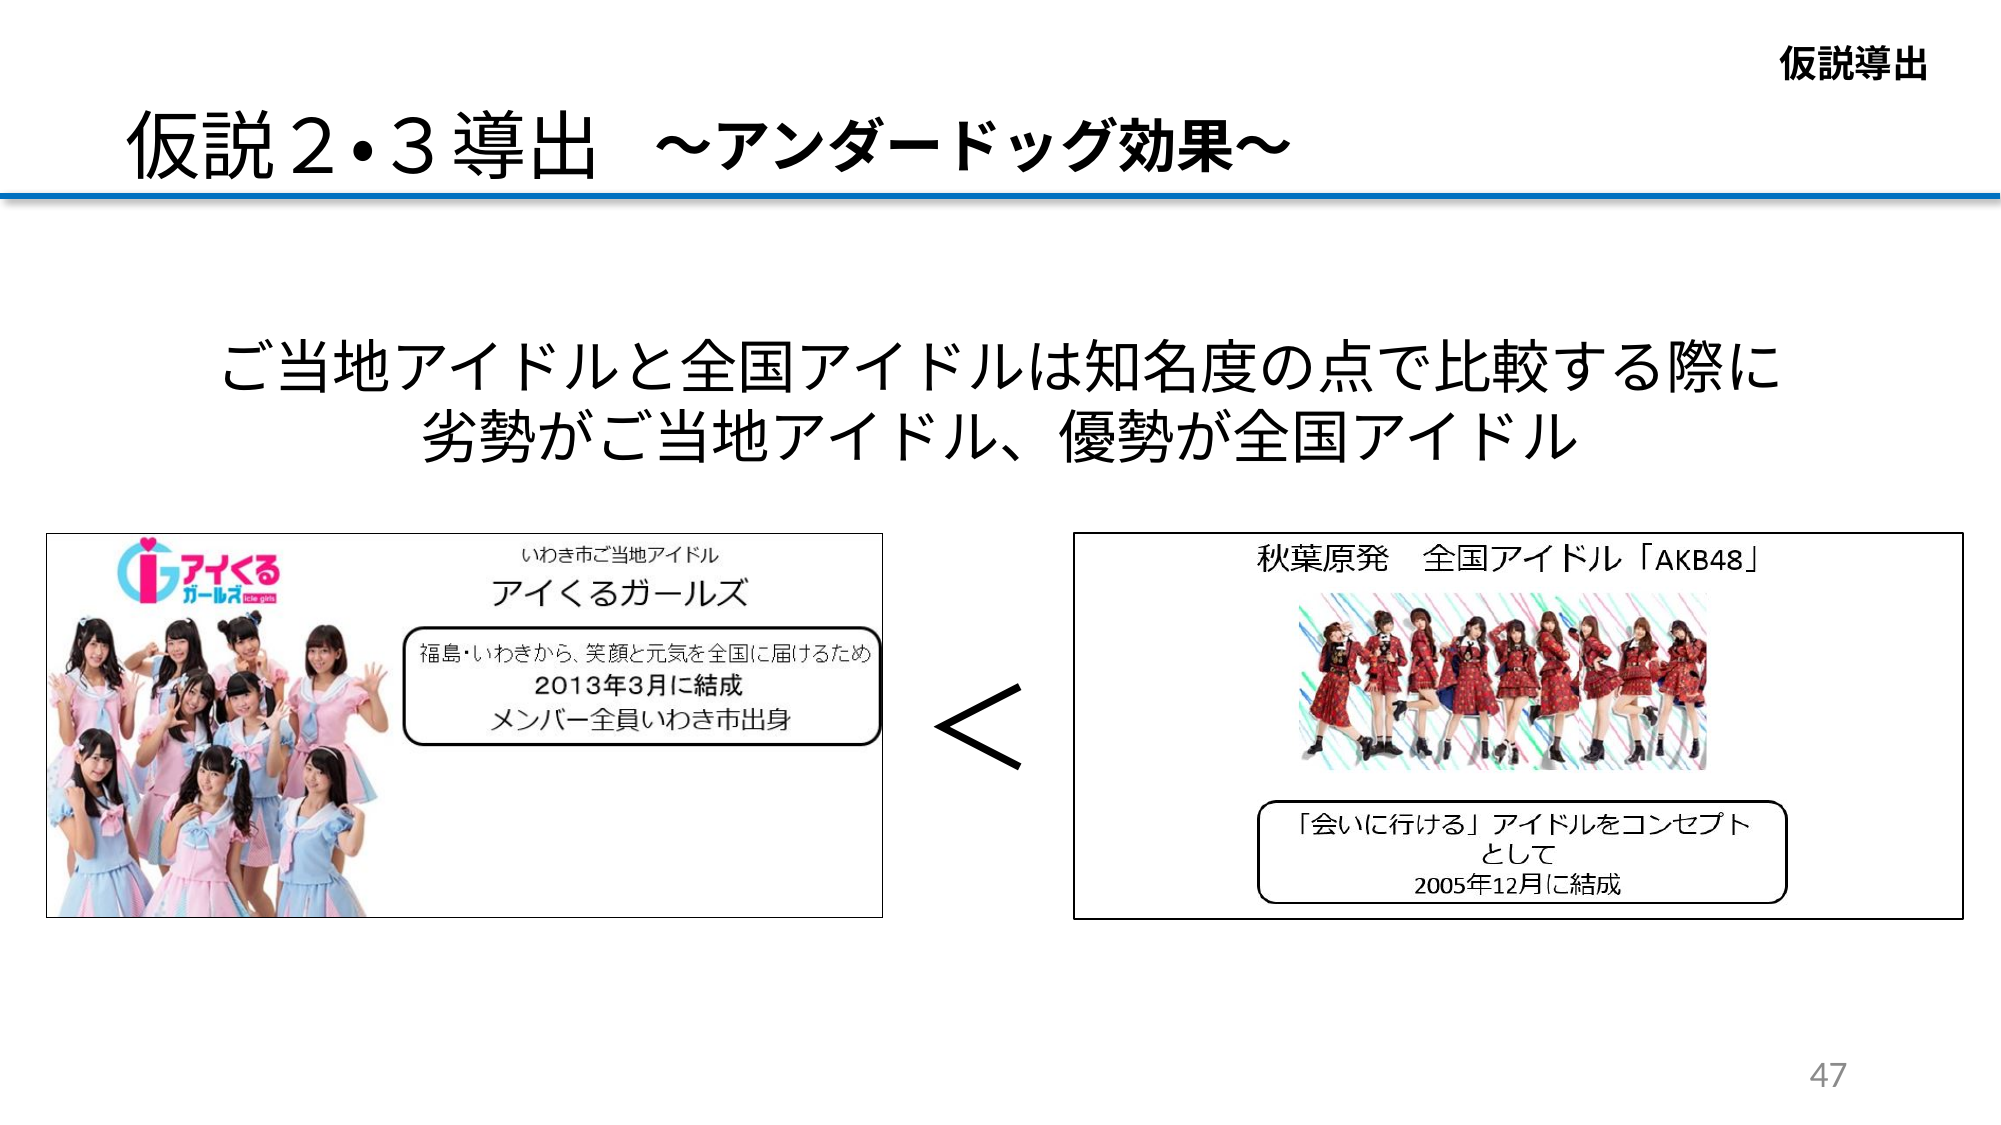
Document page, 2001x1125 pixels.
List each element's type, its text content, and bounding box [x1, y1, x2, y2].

text_box 仮説２・３導出 [110, 91, 617, 197]
text_box ＜ [907, 649, 1050, 800]
text_box ご当地アイドルと全国アイドルは知名度の点で比較する際に 劣勢がご当地アイドル、優勢が全国アイドル [201, 322, 1799, 478]
text_box ～アンダードッグ効果～ [639, 101, 1308, 187]
text_box 仮説導出 [1764, 33, 1945, 93]
picture [46, 533, 883, 918]
slide_number 47 [1412, 1042, 1863, 1103]
picture [1074, 533, 1962, 918]
